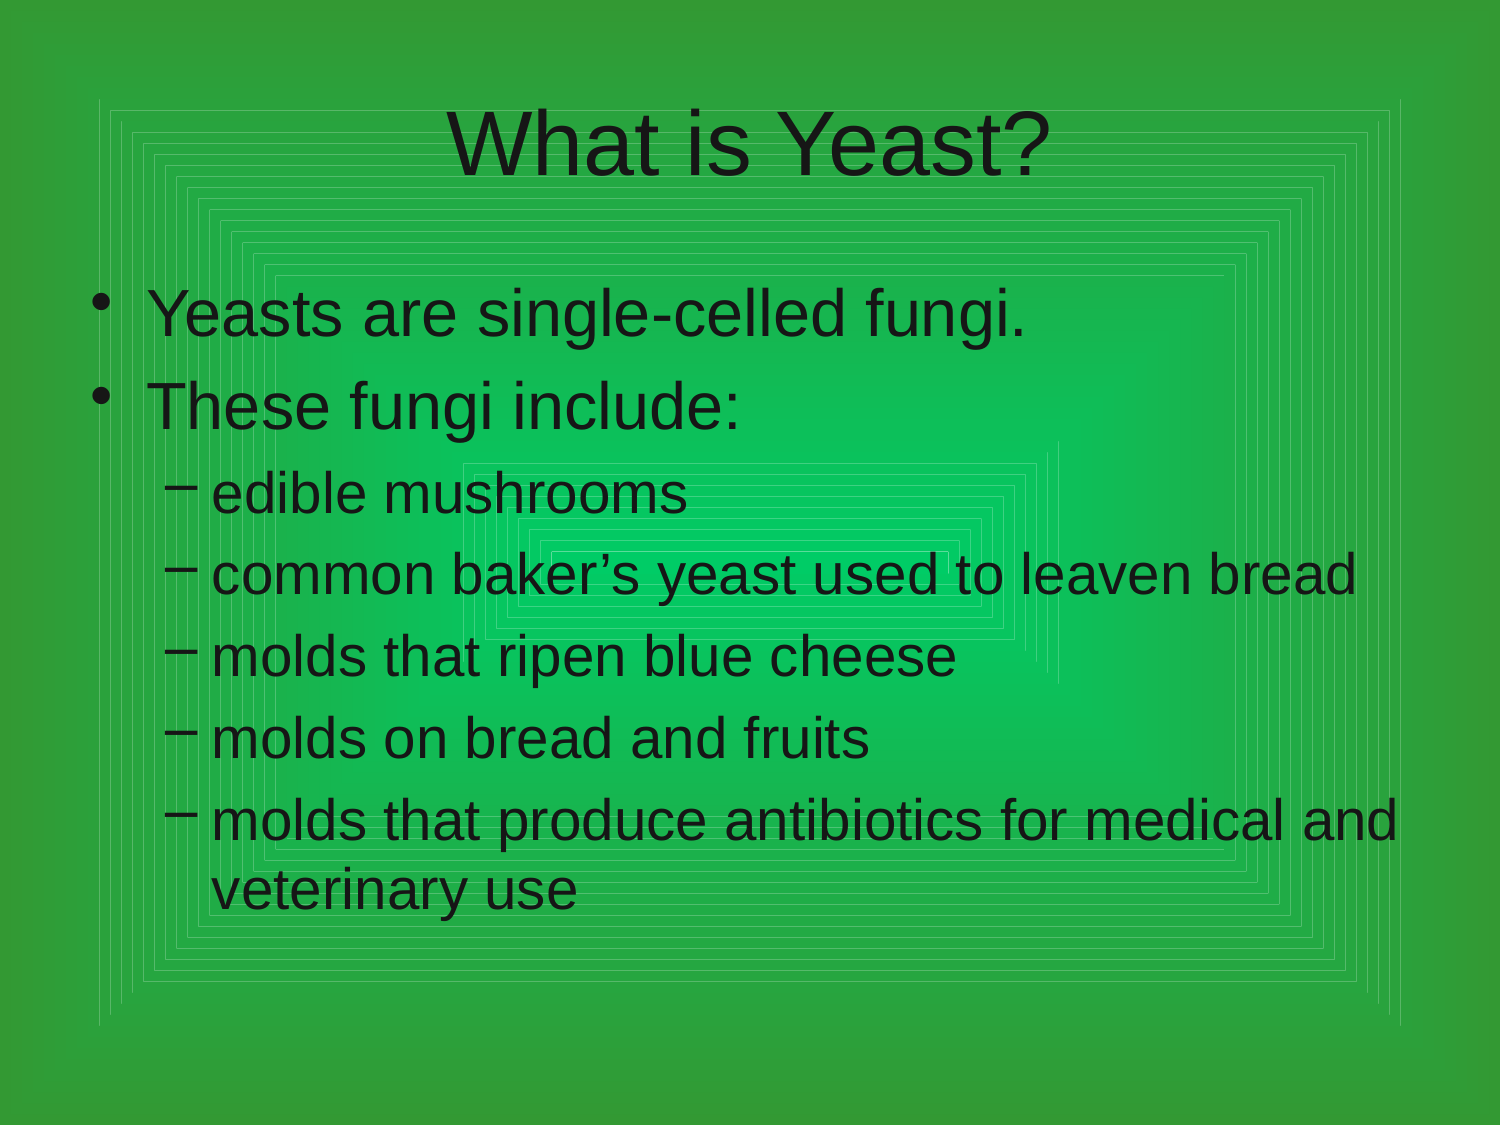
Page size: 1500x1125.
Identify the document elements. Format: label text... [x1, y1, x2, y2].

title What is Yeast? [74, 44, 1426, 233]
list Yeasts are single-celled fungi. These fungi include: edible mushrooms common baker’s yeast used to leaven bread molds that ripen blue cheese molds on bread and fruits molds that produce antibiotics for medical and veterinary use [74, 262, 1426, 1006]
